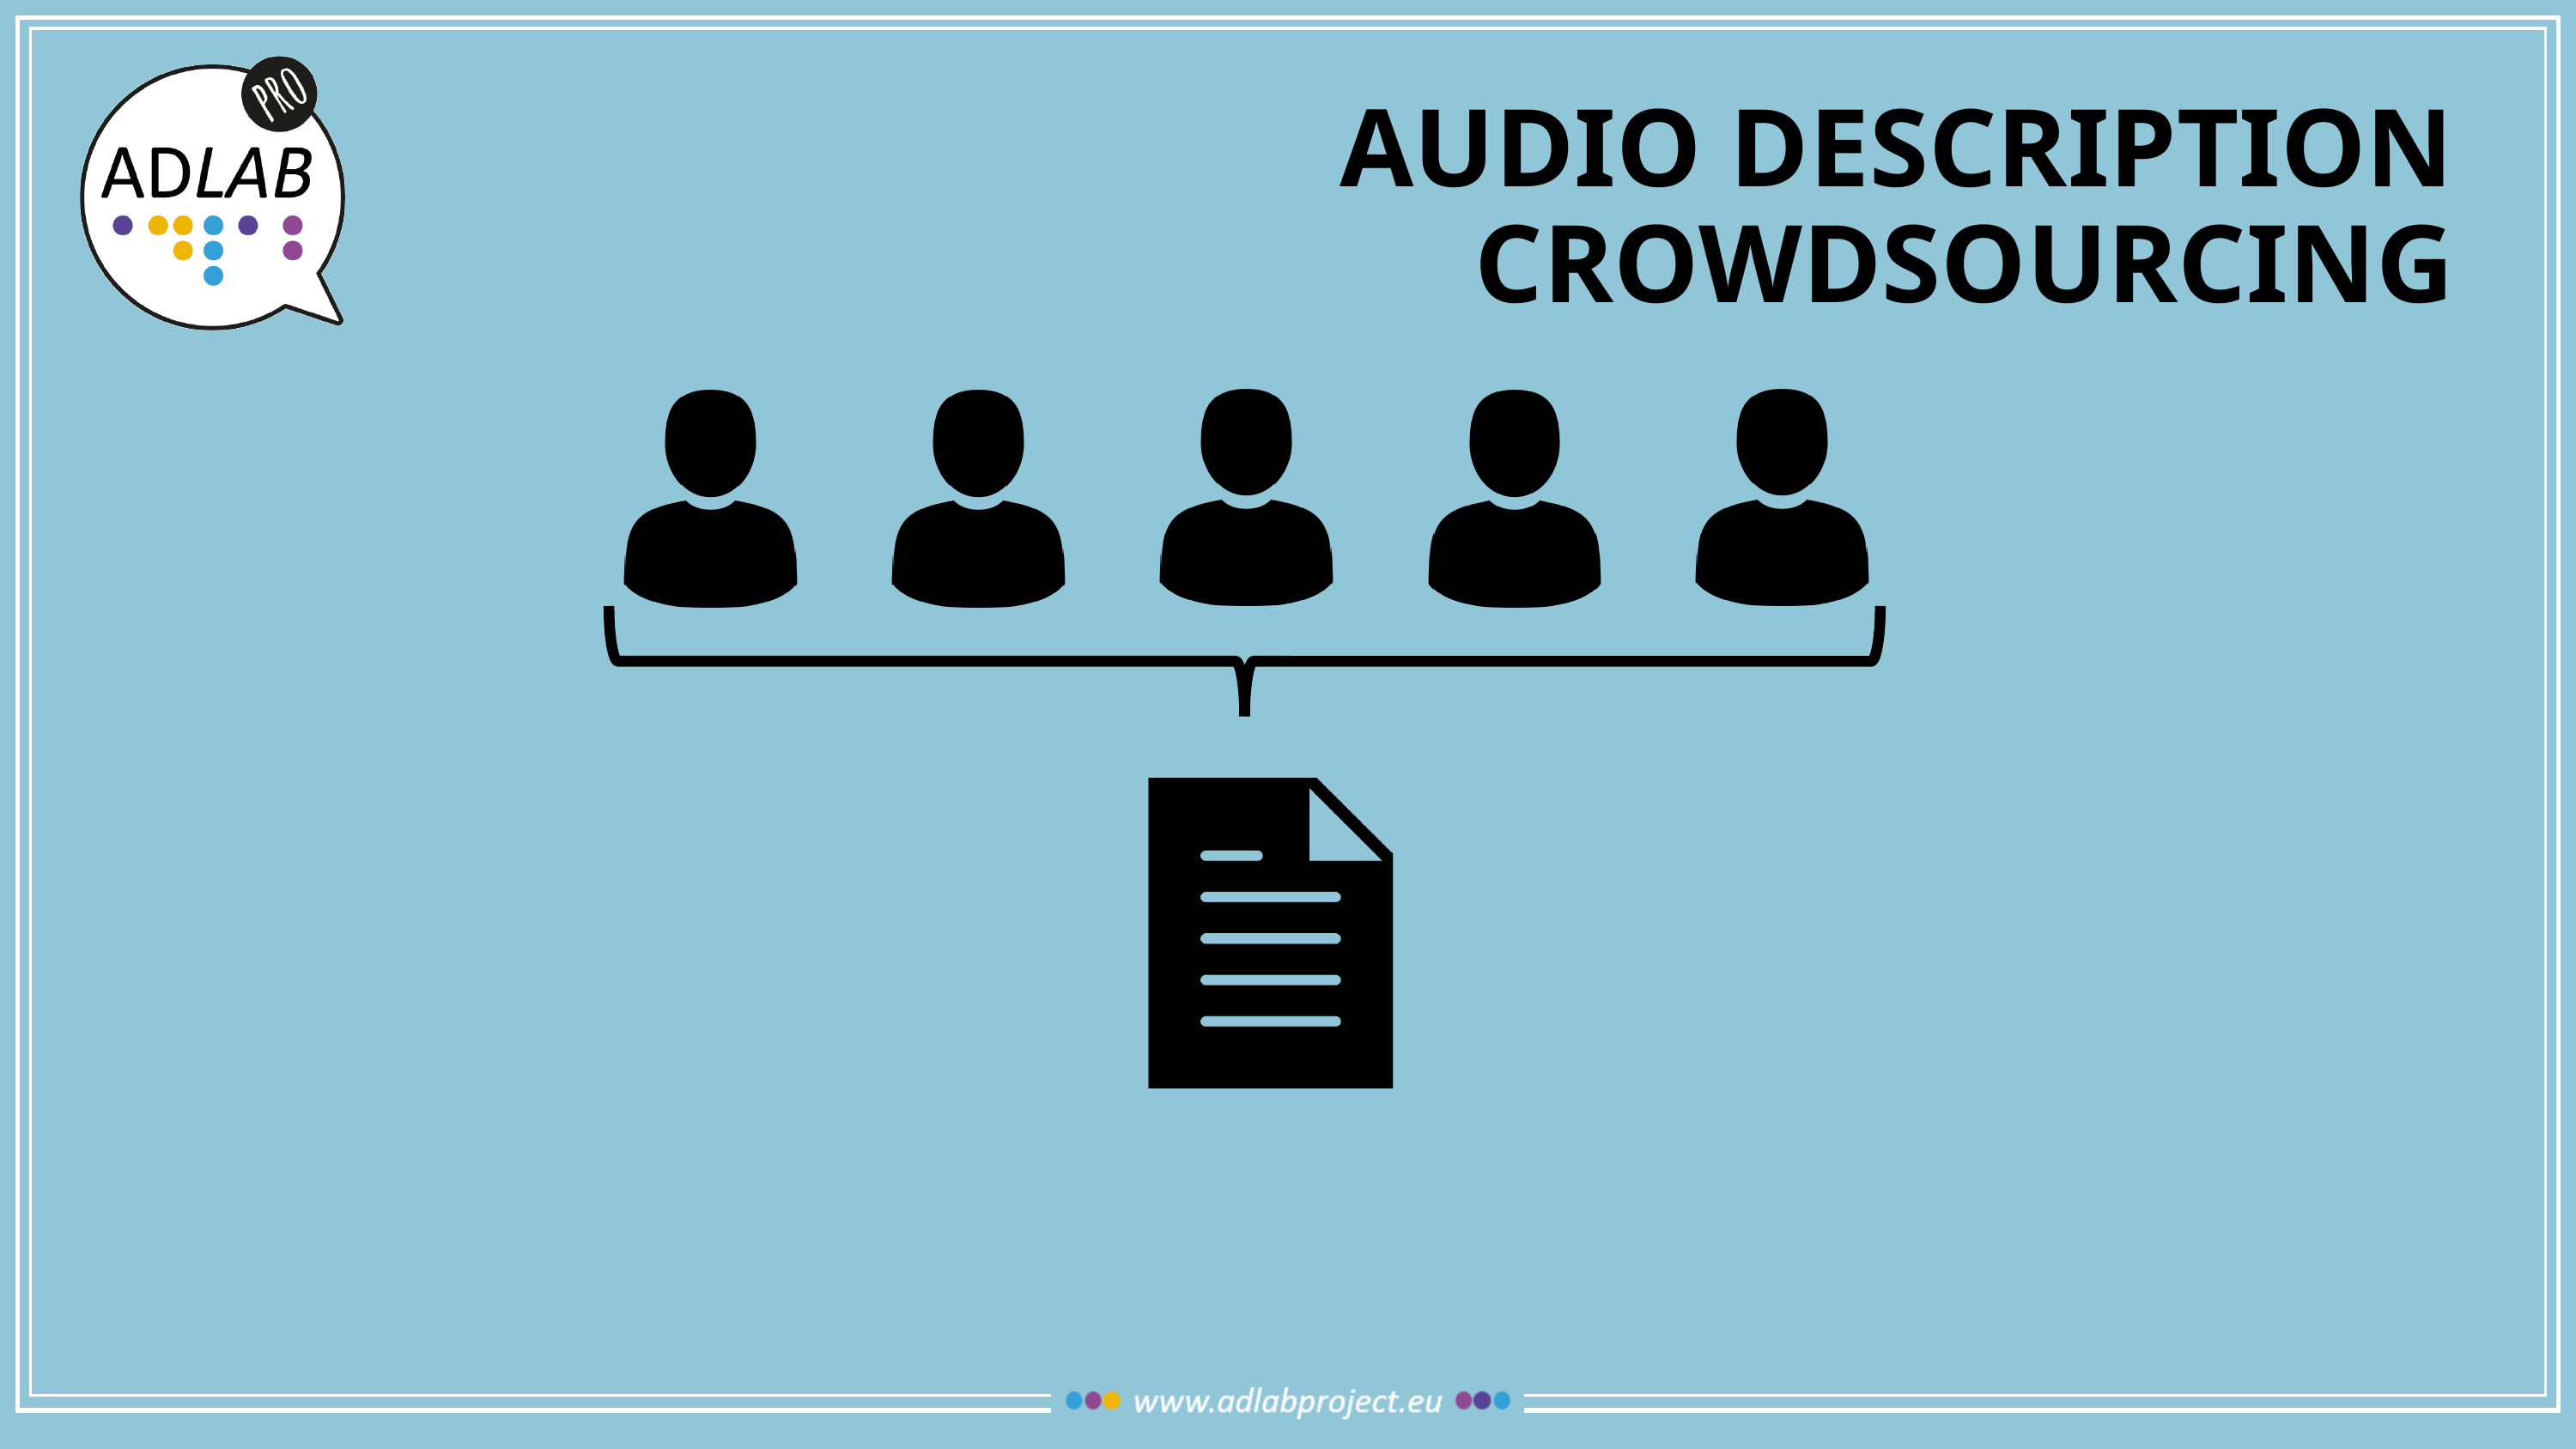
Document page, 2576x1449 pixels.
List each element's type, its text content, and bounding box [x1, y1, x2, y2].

picture [72, 49, 353, 330]
text_box [608, 608, 1881, 717]
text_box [598, 389, 1896, 608]
picture [1115, 778, 1426, 1088]
picture [1051, 1378, 1524, 1429]
title AUDIO DESCRIPTION Crowdsourcing [384, 70, 2467, 351]
